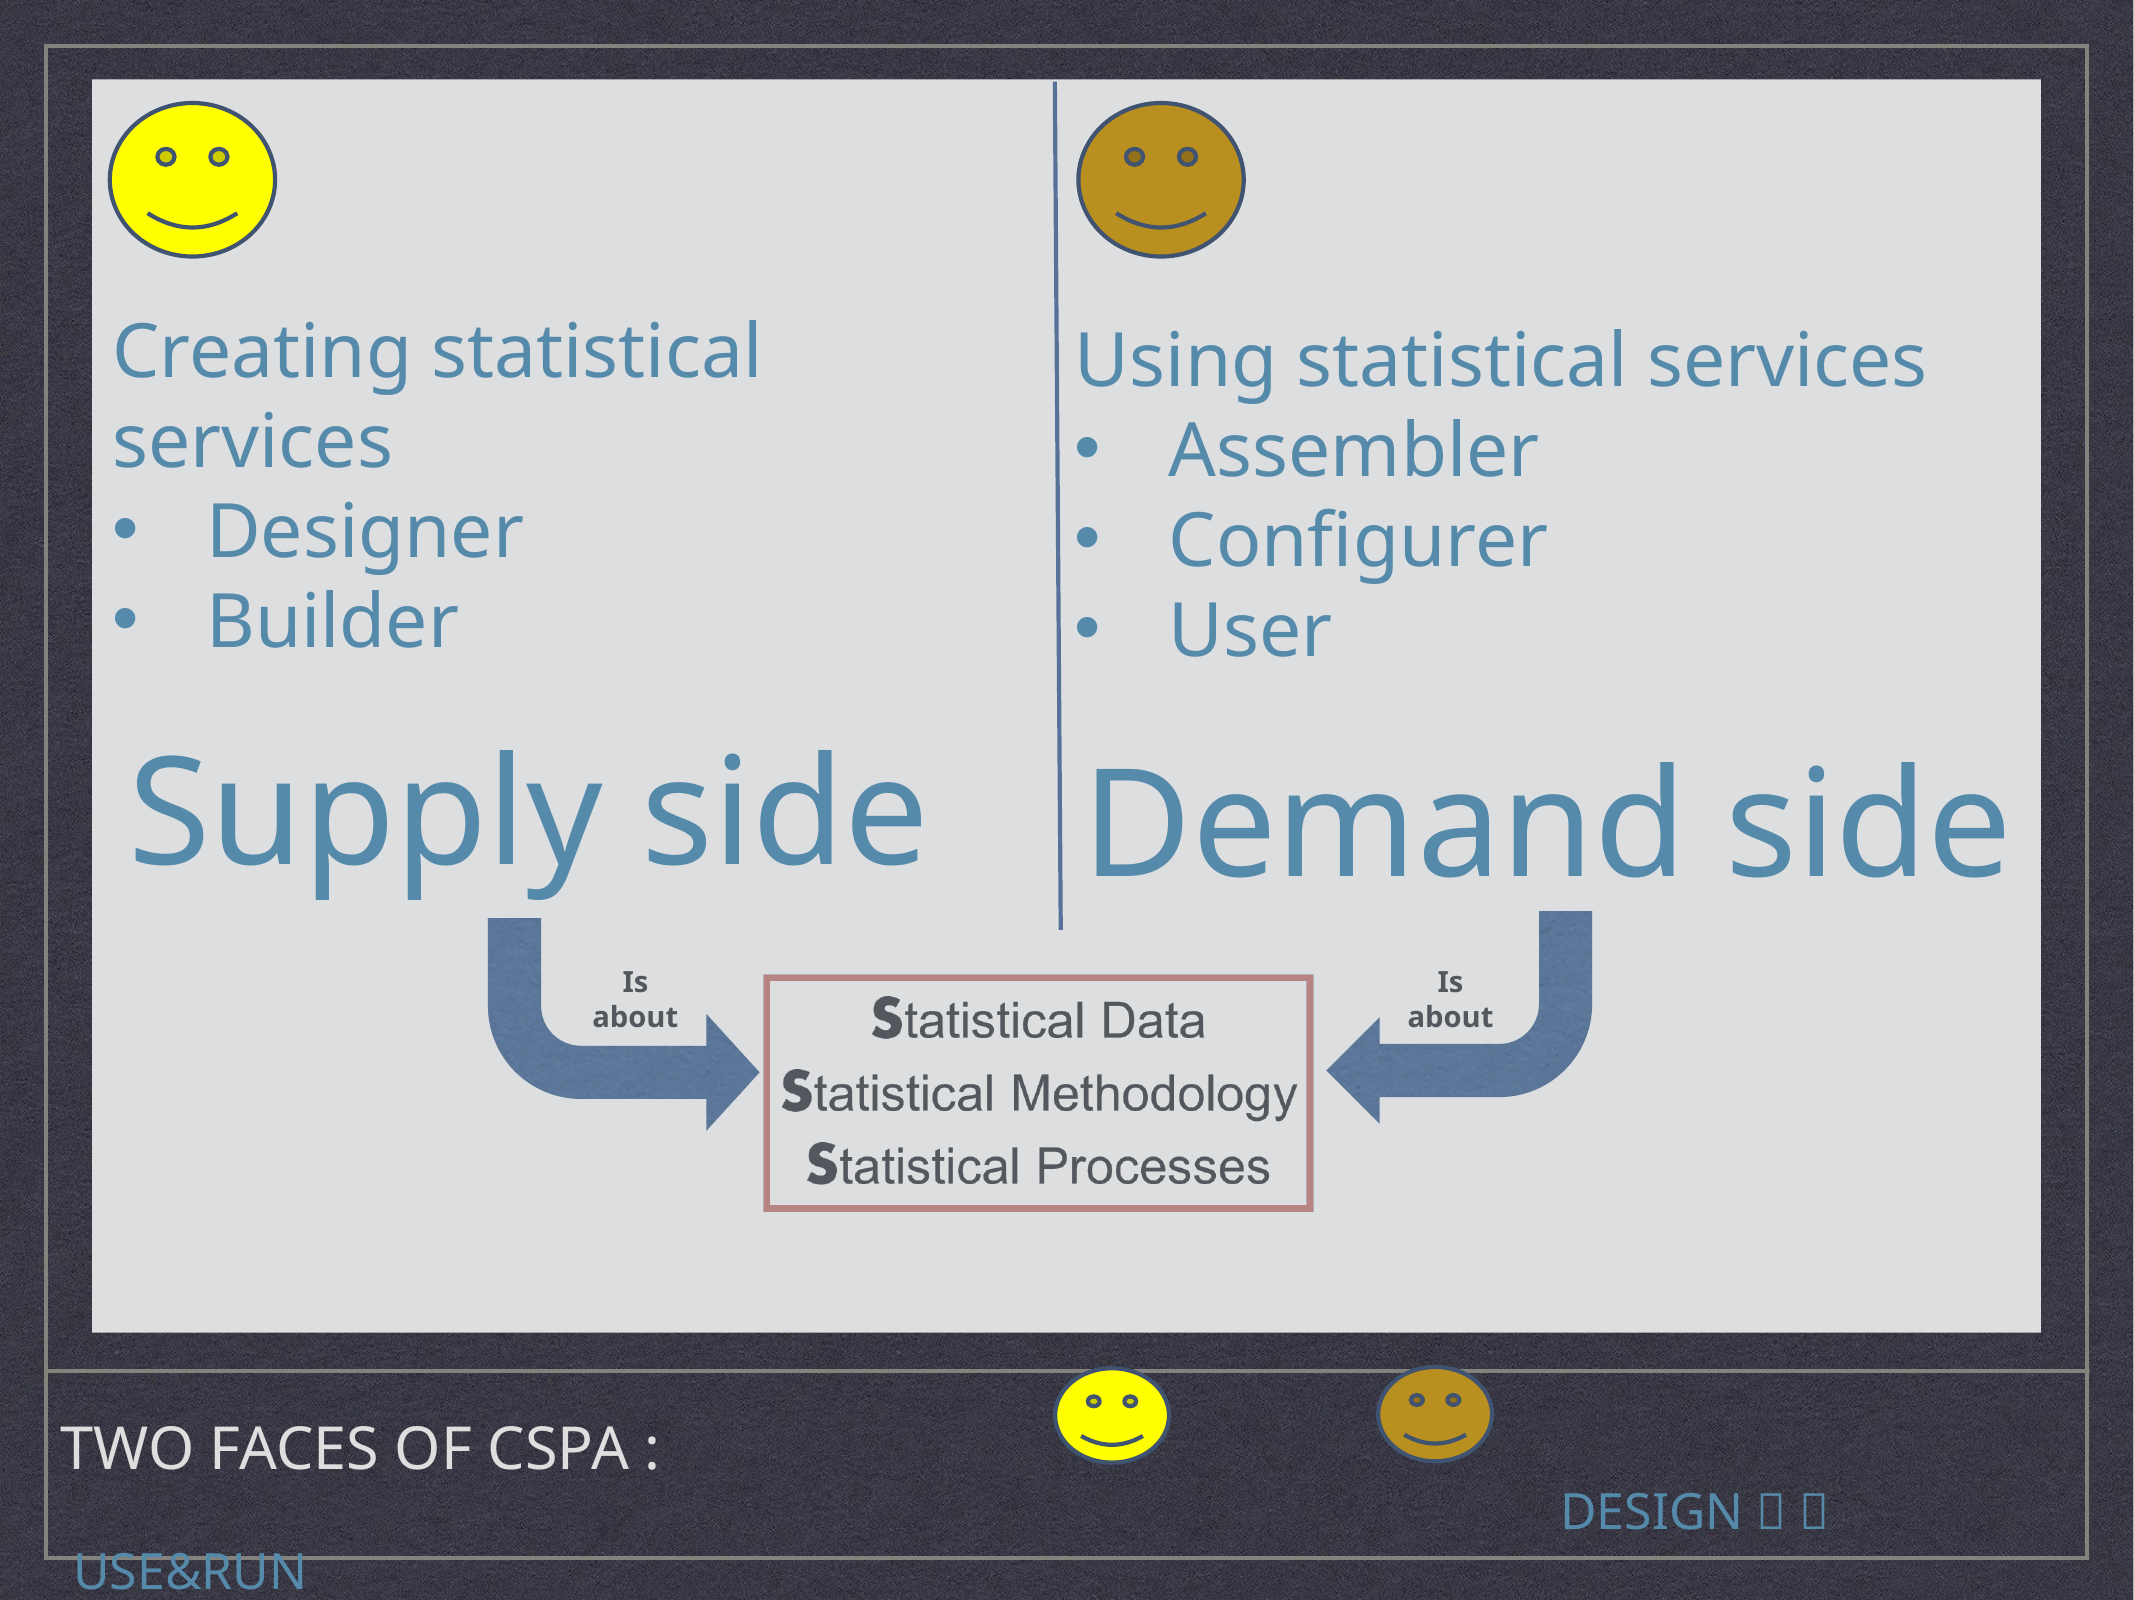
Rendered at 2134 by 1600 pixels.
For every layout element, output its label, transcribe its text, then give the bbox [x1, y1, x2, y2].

title Two faceS of CSPA : [59, 1372, 1841, 1478]
text_box [487, 918, 737, 1131]
text_box [92, 79, 1051, 706]
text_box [1054, 81, 1061, 931]
text_box [1068, 79, 2041, 303]
text_box [1376, 1364, 1495, 1464]
list Design   Use&run [59, 1478, 1841, 1551]
text_box Is about [1385, 955, 1516, 1042]
text_box [1335, 911, 1593, 1124]
text_box Creating statistical services Designer Builder [104, 293, 1049, 671]
text_box Supply side [86, 706, 1049, 904]
text_box [1076, 100, 1246, 259]
text_box Using statistical services Assembler Configurer User [1069, 303, 2047, 680]
picture [0, 0, 2134, 1600]
text_box [107, 100, 278, 259]
text_box Demand side [1069, 718, 2035, 915]
text_box [1053, 1366, 1172, 1465]
text_box Is about [570, 955, 701, 1042]
text_box [92, 680, 2041, 1333]
